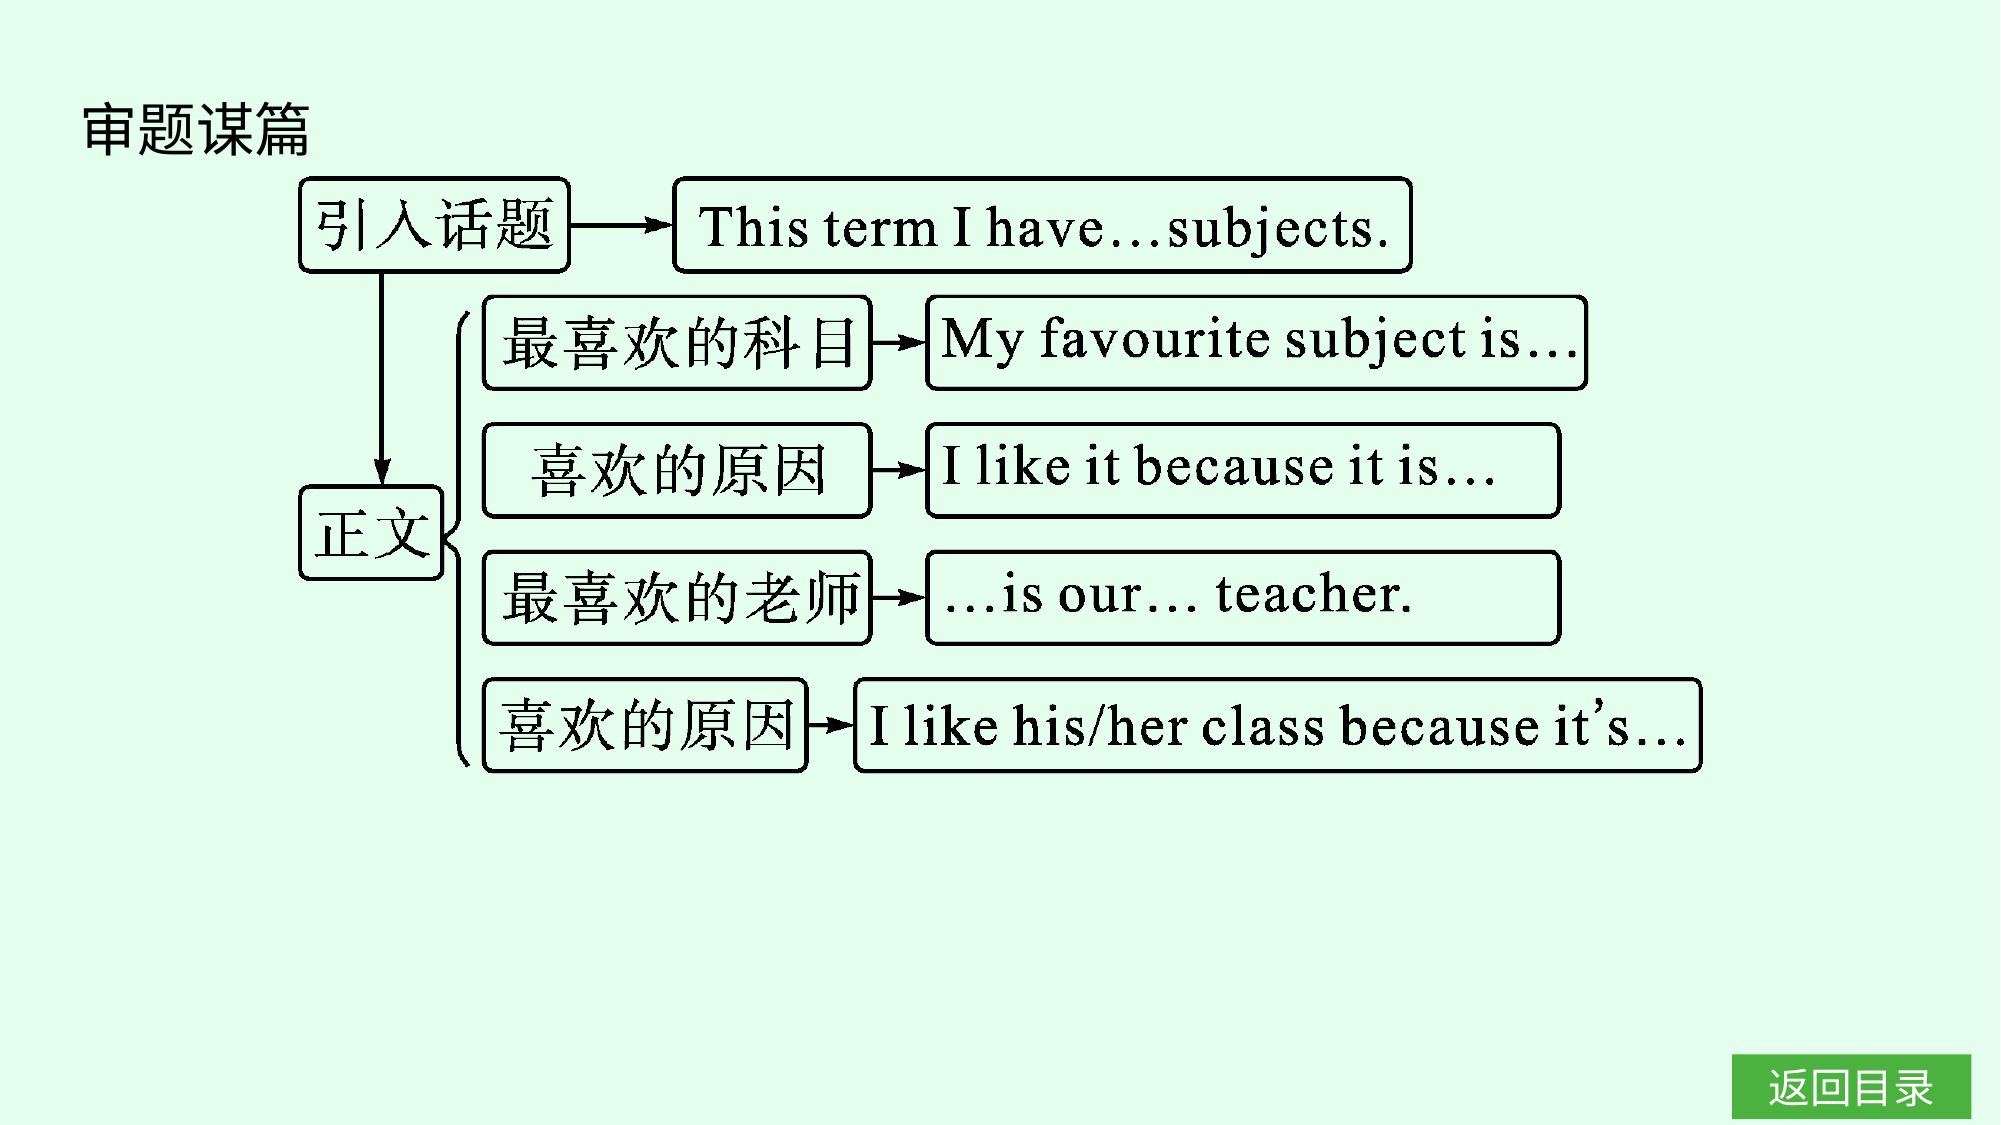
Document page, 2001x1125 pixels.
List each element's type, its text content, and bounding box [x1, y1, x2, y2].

text_box 审题谋篇 [64, 65, 341, 171]
picture [295, 172, 1705, 774]
